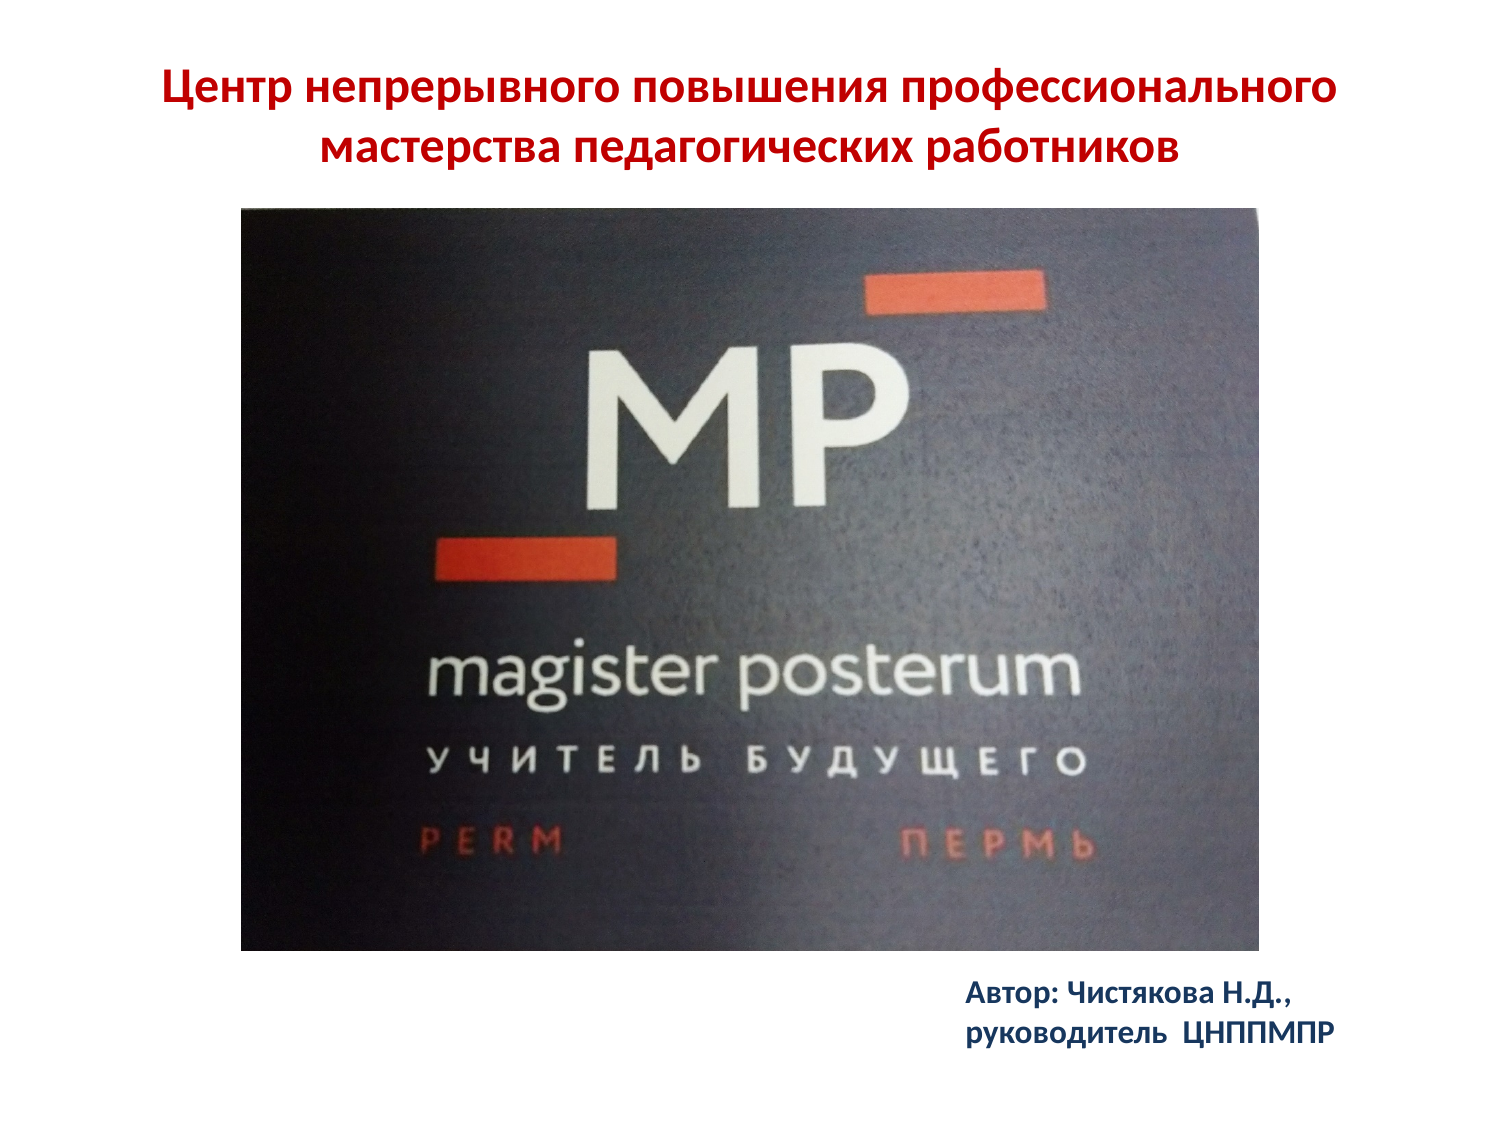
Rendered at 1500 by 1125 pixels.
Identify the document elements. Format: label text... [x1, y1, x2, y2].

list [241, 207, 1259, 951]
title Центр непрерывного повышения профессионального мастерства педагогических работников [75, 19, 1425, 207]
text_box Автор: Чистякова Н.Д., руководитель ЦНППМПР [950, 952, 1353, 1069]
